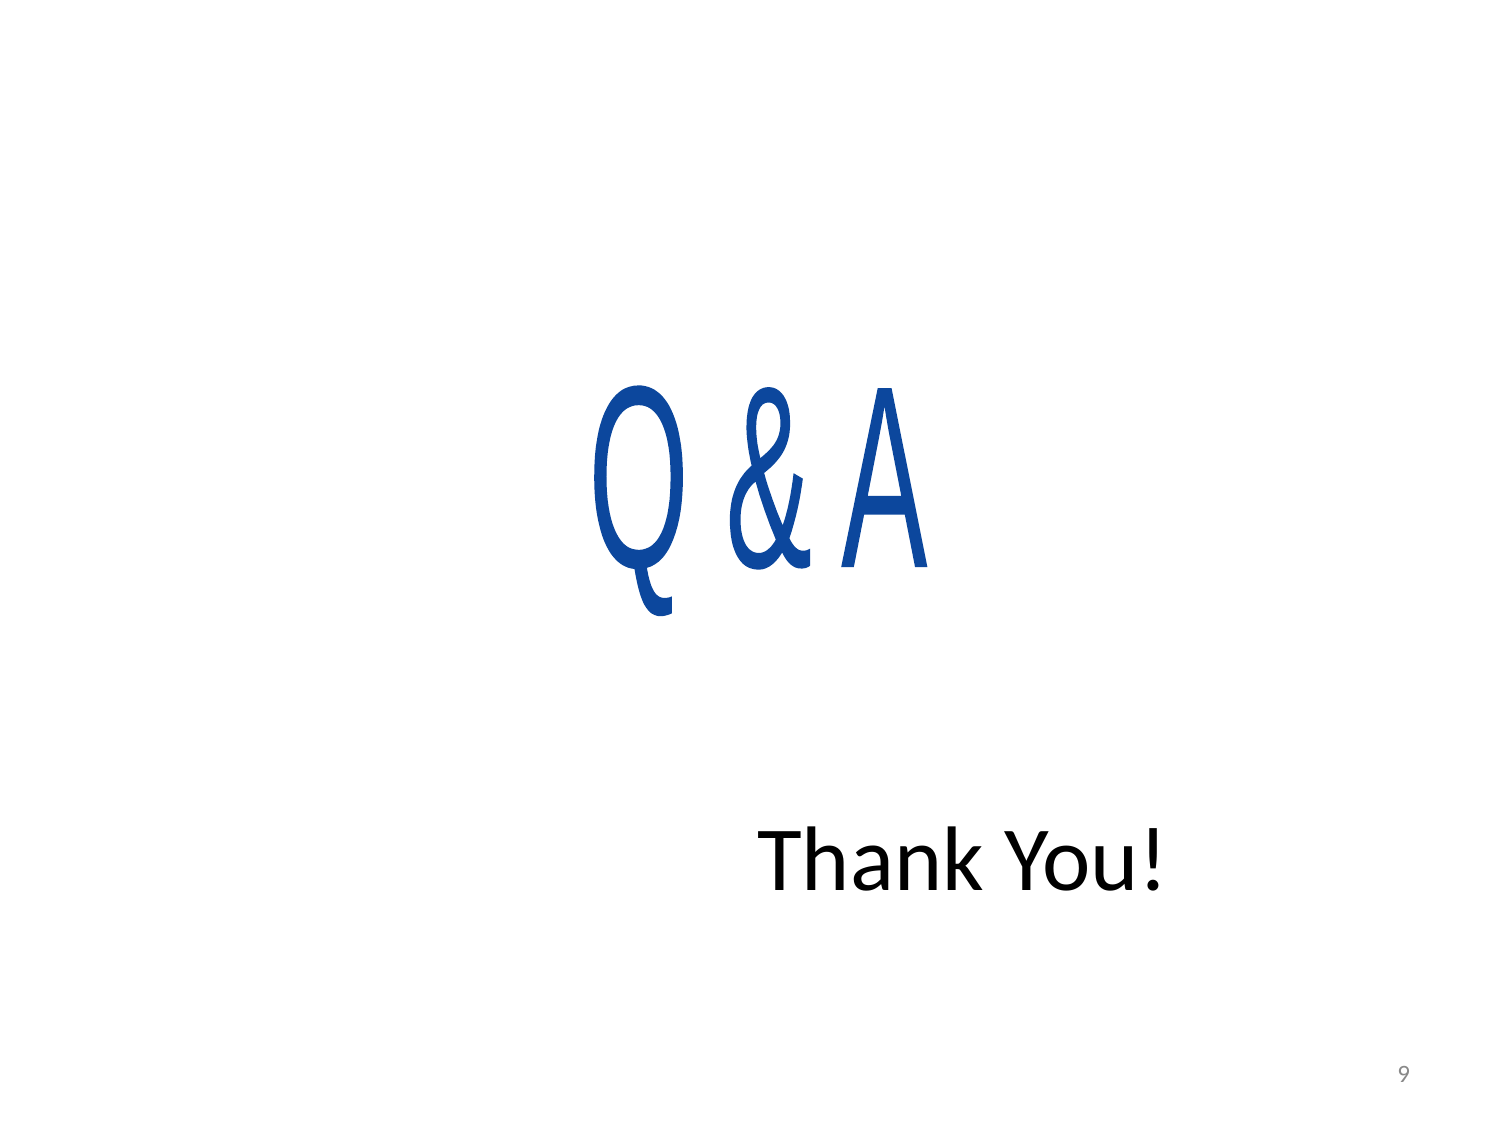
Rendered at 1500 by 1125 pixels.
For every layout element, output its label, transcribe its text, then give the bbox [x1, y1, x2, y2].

text_box Thank You! [528, 680, 1399, 1028]
slide_number 9 [1074, 1042, 1425, 1103]
